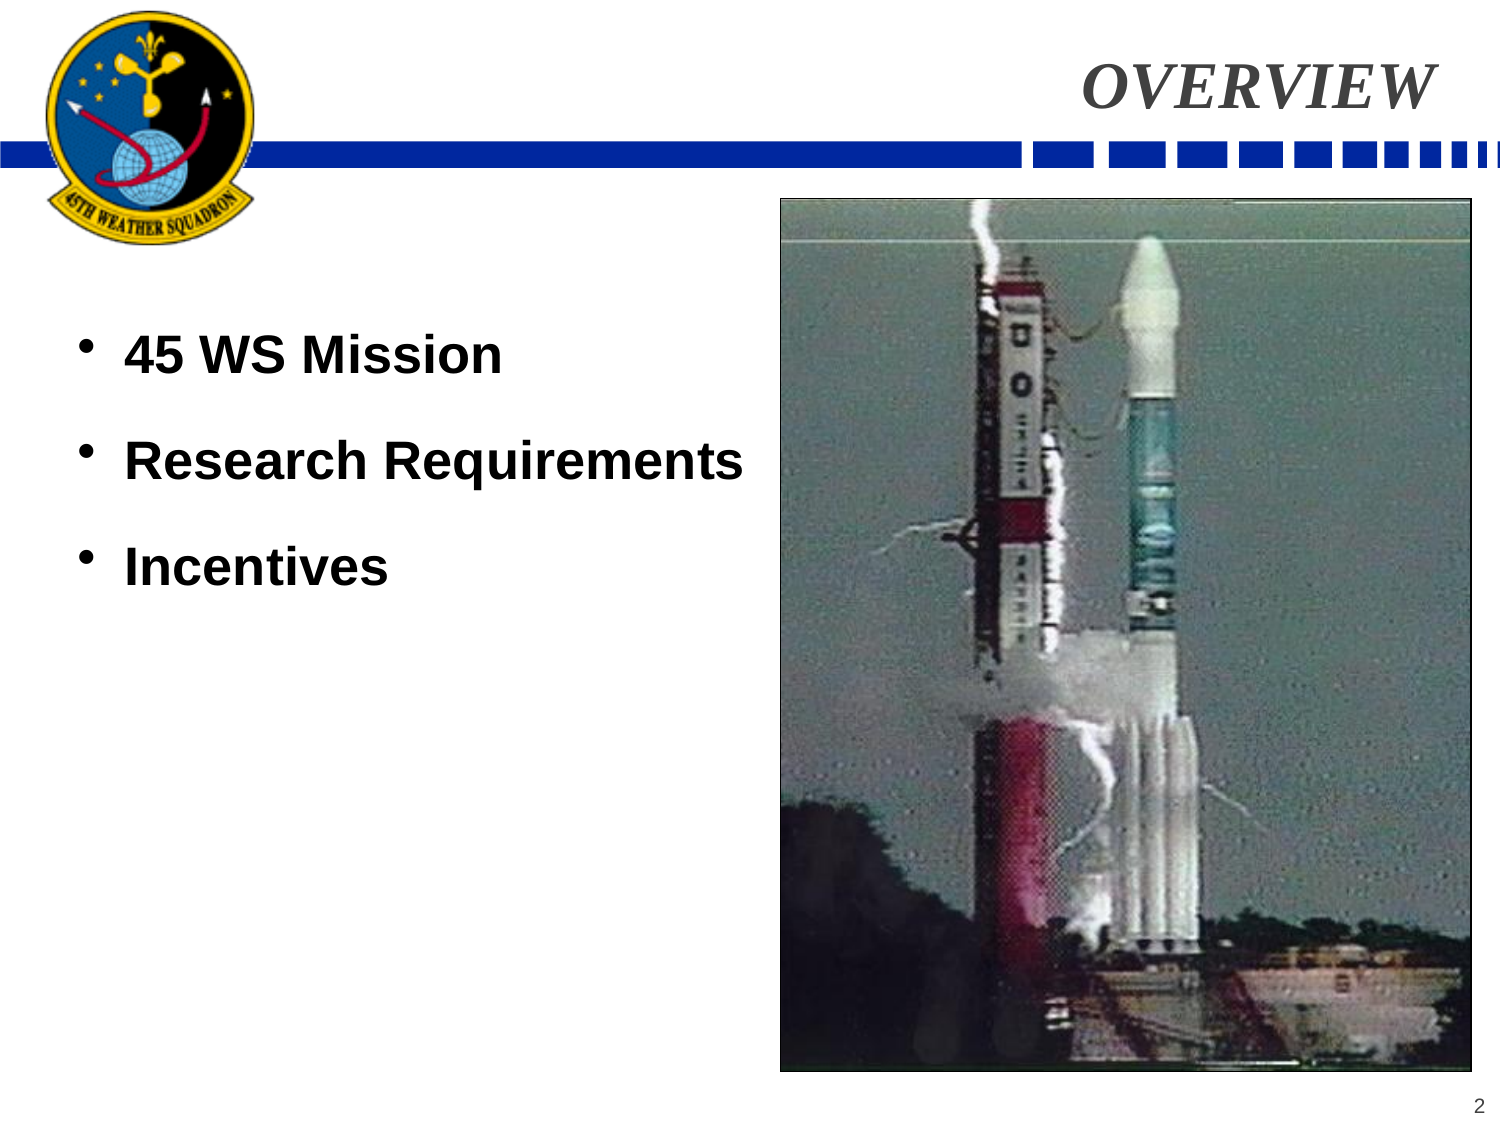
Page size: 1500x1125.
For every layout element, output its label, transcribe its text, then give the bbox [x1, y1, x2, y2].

picture [40, 7, 263, 250]
text_box OVERVIEW [1066, 34, 1496, 129]
list 45 WS Mission Research Requirements Incentives [62, 312, 776, 784]
picture [781, 198, 1471, 1071]
